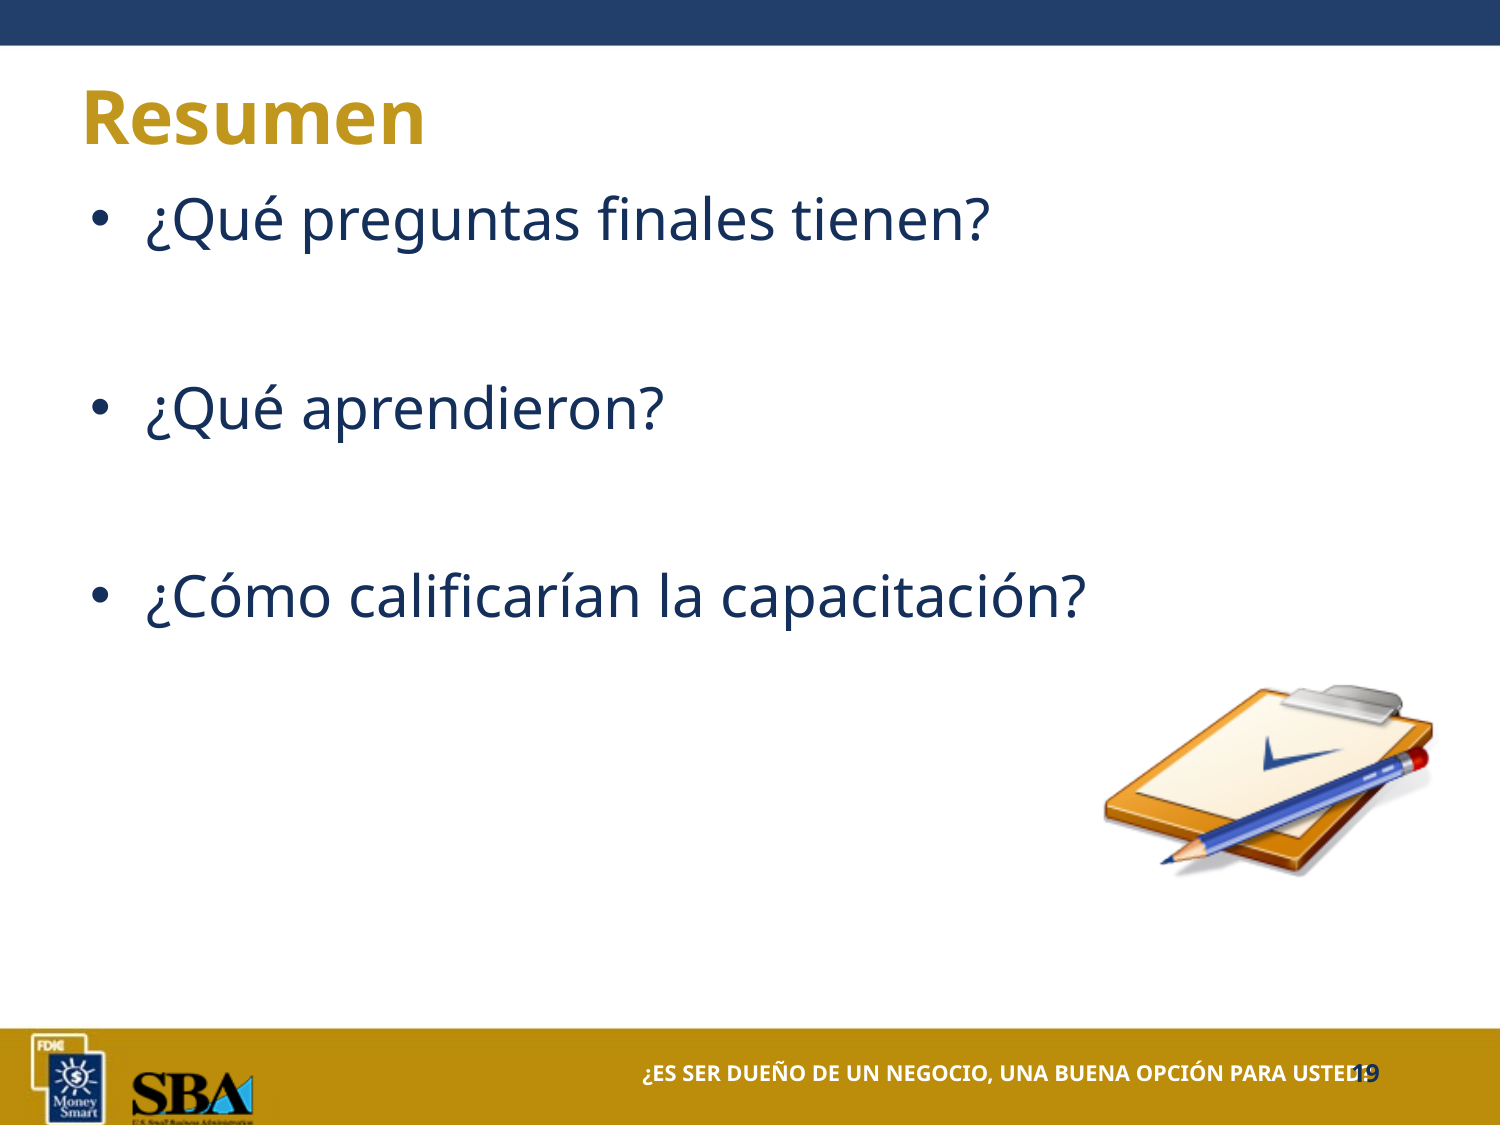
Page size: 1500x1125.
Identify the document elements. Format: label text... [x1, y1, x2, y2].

title Resumen [64, 62, 1416, 163]
list ¿Qué preguntas finales tienen? ¿Qué aprendieron? ¿Cómo calificarían la capacitación? [74, 174, 1426, 876]
picture [0, 0, 1500, 1125]
